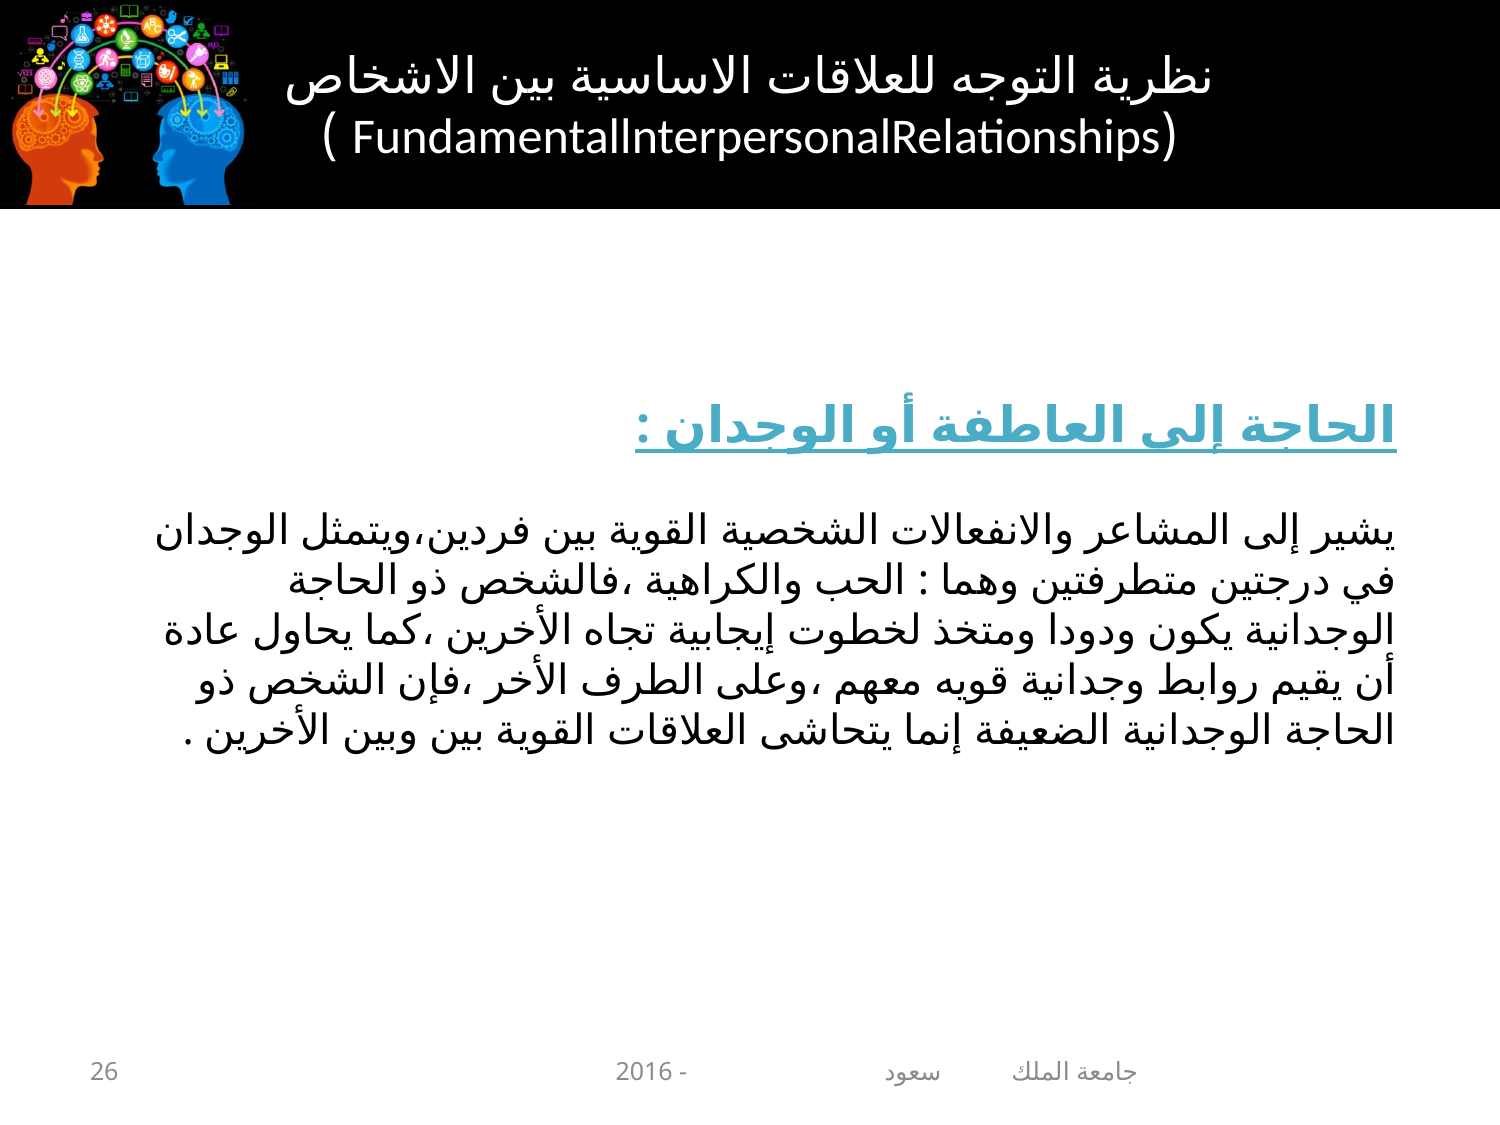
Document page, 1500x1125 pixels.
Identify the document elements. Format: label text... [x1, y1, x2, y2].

picture [0, 0, 256, 205]
text_box نظرية التوجه للعلاقات الاساسية بين الاشخاص (FundamentallnterpersonalRelationships ) [257, 0, 1500, 209]
slide_number 26 [75, 1042, 425, 1103]
text_box الحاجة إلى العاطفة أو الوجدان : يشير إلى المشاعر والانفعالات الشخصية القوية بين فردين،ويتمثل الوجدان في درجتين متطرفتين وهما : الحب والكراهية ،فالشخص ذو الحاجة الوجدانية يكون ودودا ومتخذ لخطوت إيجابية تجاه الأخرين ،كما يحاول عادة أن يقيم روابط وجدانية قويه معهم ،وعلى الطرف الأخر ،فإن الشخص ذو الحاجة الوجدانية الضعيفة إنما يتحاشى العلاقات القوية بين وبين الأخرين . [112, 385, 1412, 811]
footer جامعة الملك سعود - 2016 [512, 1042, 988, 1103]
